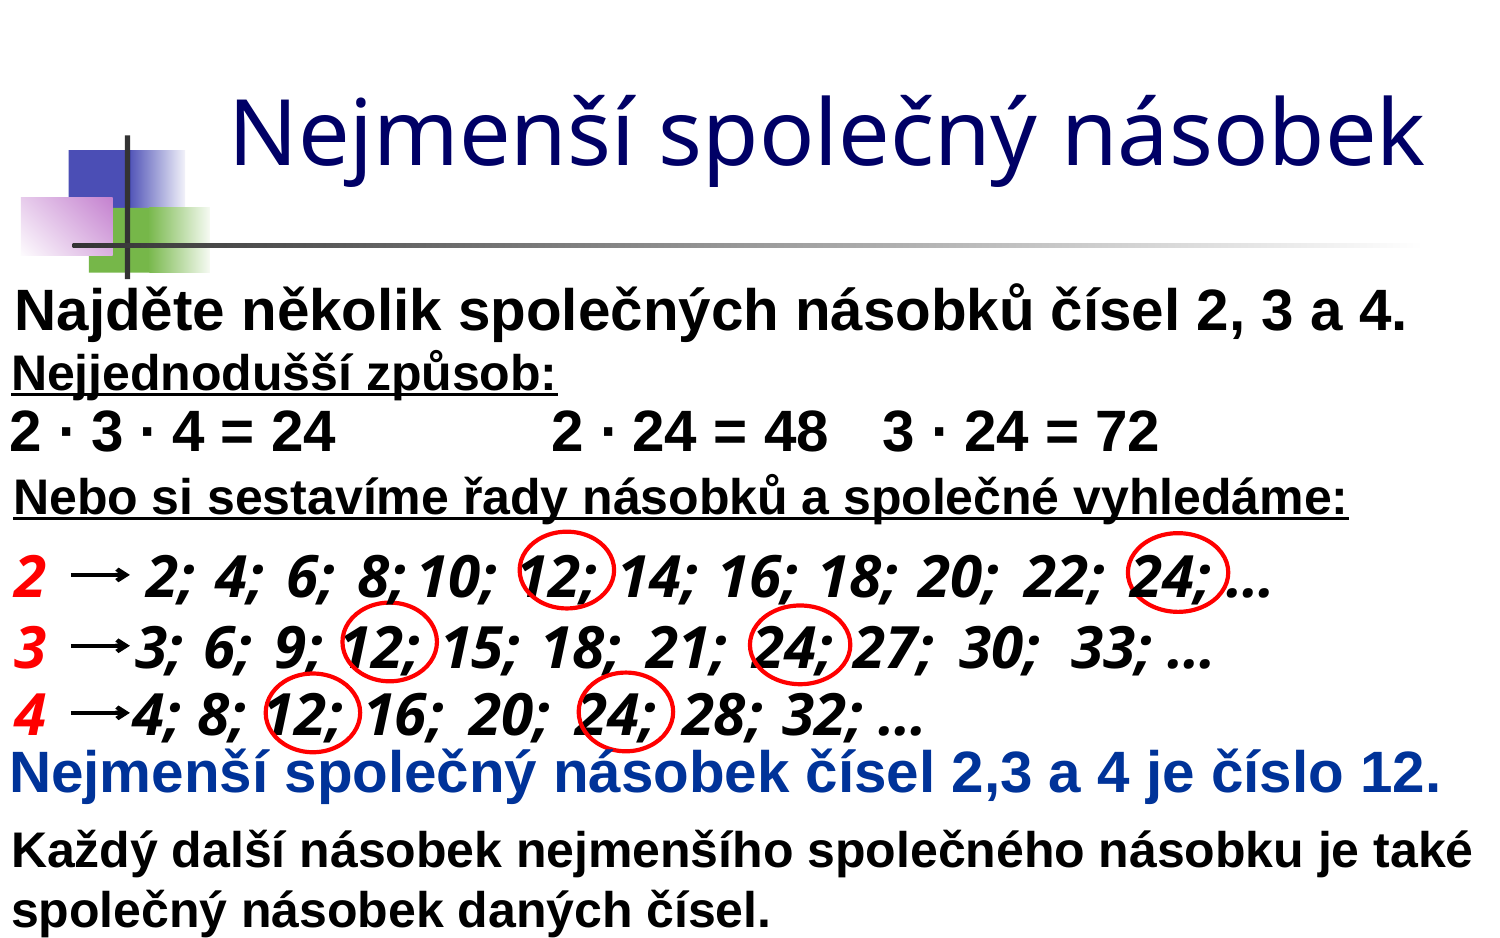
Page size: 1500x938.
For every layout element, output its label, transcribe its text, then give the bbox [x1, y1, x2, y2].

text_box 24; [652, 678, 667, 691]
text_box 14; [602, 540, 702, 608]
text_box [342, 608, 437, 682]
text_box 9; [259, 611, 324, 678]
text_box 33; … [1057, 611, 1320, 679]
text_box 30; [944, 611, 1057, 679]
text_box 4; [200, 540, 271, 608]
text_box 22; [1009, 540, 1116, 608]
text_box 8; [342, 540, 401, 608]
text_box 21; [631, 611, 738, 678]
text_box Nejmenší společný násobek čísel 2,3 a 4 je číslo 12. [0, 727, 1500, 810]
text_box 16; [702, 540, 803, 608]
text_box 2 ∙ 3 ∙ 4 = 24 [0, 397, 361, 459]
text_box [519, 531, 615, 609]
text_box Nebo si sestavíme řady násobků a společné vyhledáme: [0, 456, 1380, 532]
text_box 6; [271, 540, 342, 608]
text_box 4; [117, 678, 183, 727]
text_box Nejjednodušší způsob: [0, 340, 672, 400]
text_box 12; [501, 540, 554, 608]
text_box 32; … [767, 678, 991, 727]
text_box 20; [454, 678, 561, 727]
text_box 12; [412, 669, 425, 678]
text_box 24; [561, 678, 600, 727]
text_box [265, 673, 361, 727]
text_box 3 [0, 611, 118, 679]
text_box 15; [425, 611, 525, 678]
title Nejmenší společný násobek [188, 29, 1468, 230]
text_box Najděte několik společných násobků čísel 2, 3 a 4. [0, 264, 1500, 350]
text_box 16; [348, 678, 454, 727]
text_box 3; [120, 611, 188, 678]
text_box 24; [738, 611, 772, 678]
text_box 28; [667, 678, 767, 727]
text_box 27; [838, 611, 944, 678]
text_box 2; [132, 540, 200, 608]
text_box Každý další násobek nejmenšího společného násobku je také společný násobek daných čísel. [0, 810, 1500, 938]
text_box 12; [324, 611, 368, 678]
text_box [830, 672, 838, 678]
text_box 2 [0, 540, 118, 608]
text_box [1156, 608, 1200, 612]
text_box 20; [903, 540, 1009, 608]
text_box 6; [188, 611, 259, 678]
text_box 10; [401, 540, 501, 608]
text_box [578, 672, 674, 727]
text_box 8; [183, 678, 247, 727]
text_box 24; … [1116, 540, 1377, 608]
text_box 12; [337, 678, 348, 685]
text_box 3 ∙ 24 = 72 [868, 385, 1271, 471]
text_box 18; [525, 611, 631, 678]
text_box [1149, 533, 1207, 540]
text_box 4 [0, 678, 115, 727]
text_box 24; [828, 611, 838, 618]
text_box [749, 608, 851, 685]
text_box 2 ∙ 24 = 48 [536, 397, 851, 459]
text_box 12; [247, 678, 288, 727]
text_box 18; [803, 540, 903, 608]
text_box 12; [580, 597, 602, 608]
